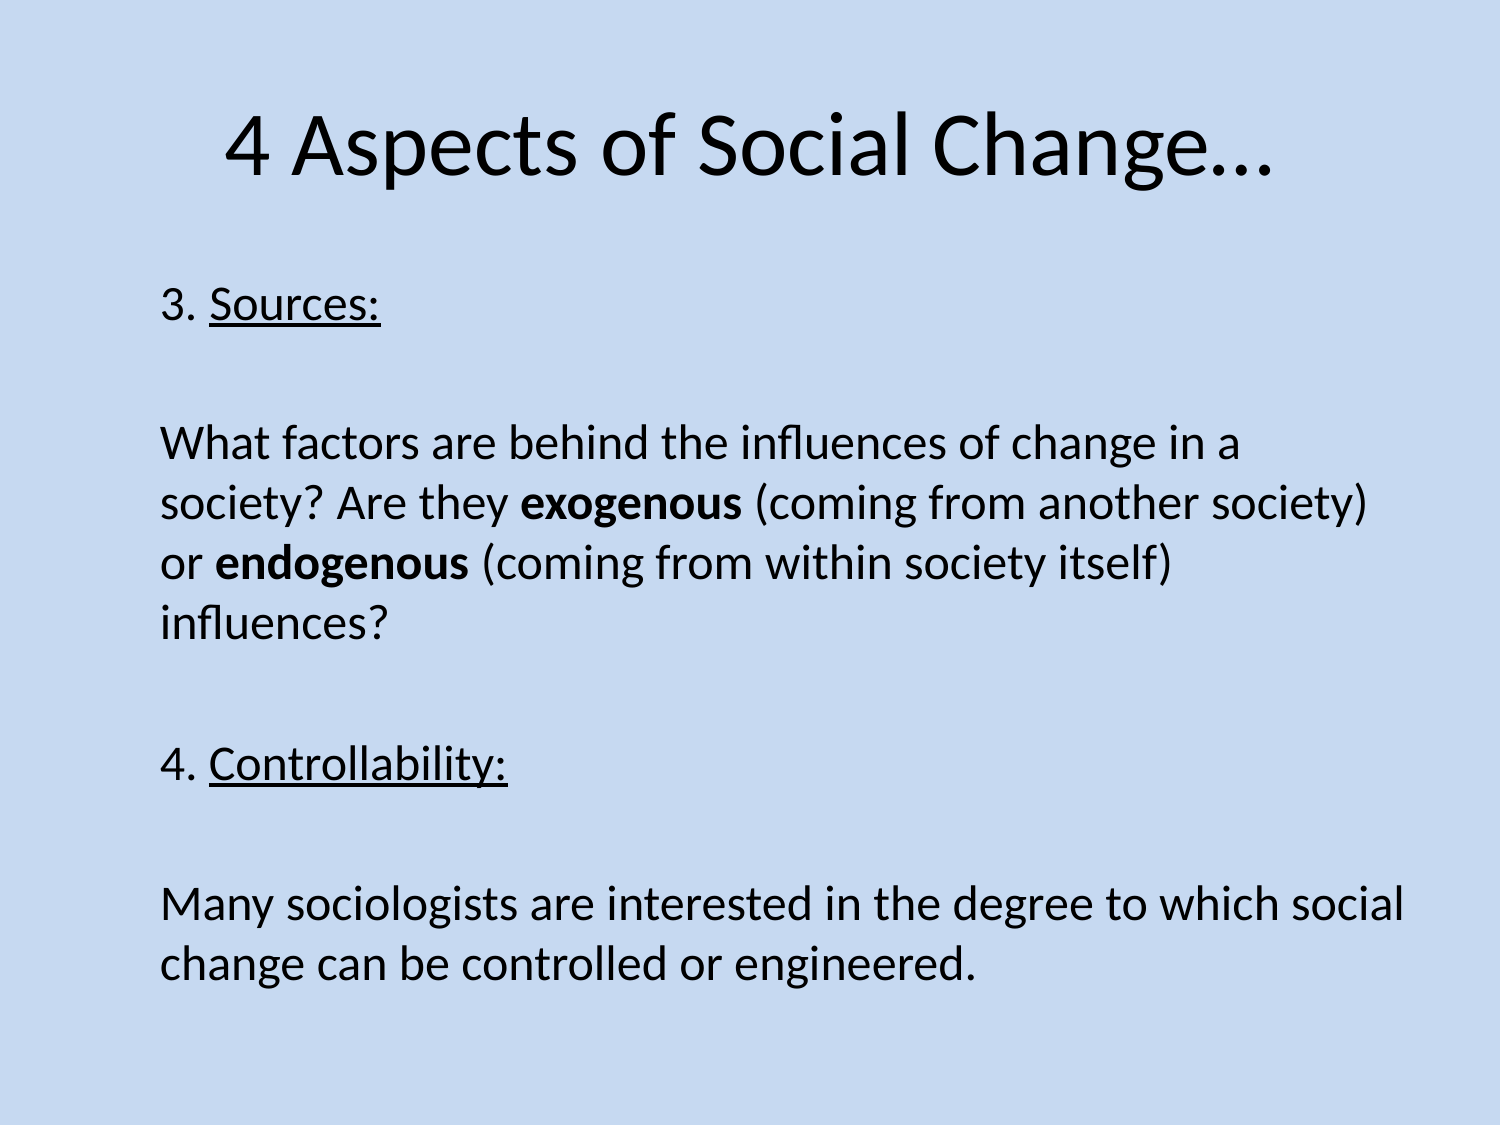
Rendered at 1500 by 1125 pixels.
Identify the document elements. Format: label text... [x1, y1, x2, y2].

list Sources: What factors are behind the influences of change in a society? Are they exogenous (coming from another society) or endogenous (coming from within society itself) influences? 4. Controllability: Many sociologists are interested in the degree to which social change can be controlled or engineered. [74, 262, 1426, 1006]
title 4 Aspects of Social Change… [74, 44, 1426, 233]
